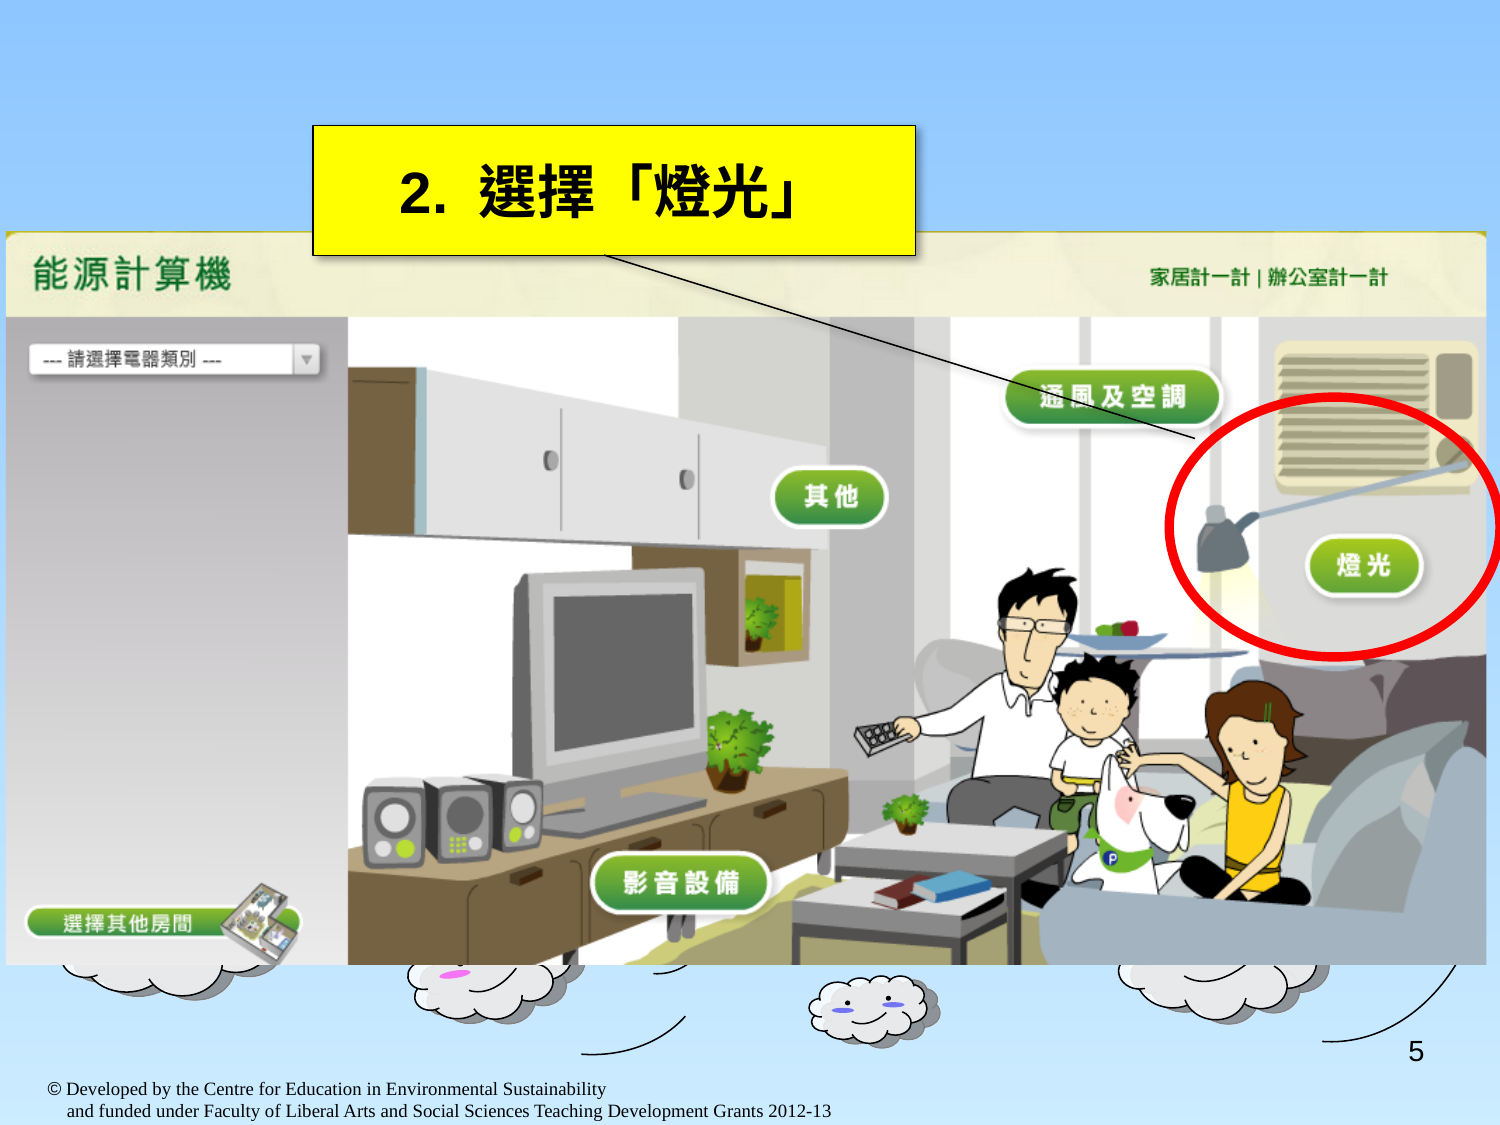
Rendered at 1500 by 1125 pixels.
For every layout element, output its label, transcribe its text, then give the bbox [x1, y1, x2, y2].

text_box [1491, 484, 1500, 570]
slide_number 5 [1143, 1024, 1440, 1103]
text_box © Developed by the Centre for Education in Environmental Sustainability and funded under Faculty of Liberal Arts and Social Sciences Teaching Development Grants 2012-13 [33, 1069, 852, 1125]
picture [5, 231, 1487, 965]
text_box 2. 選擇「燈光」 [312, 125, 916, 230]
